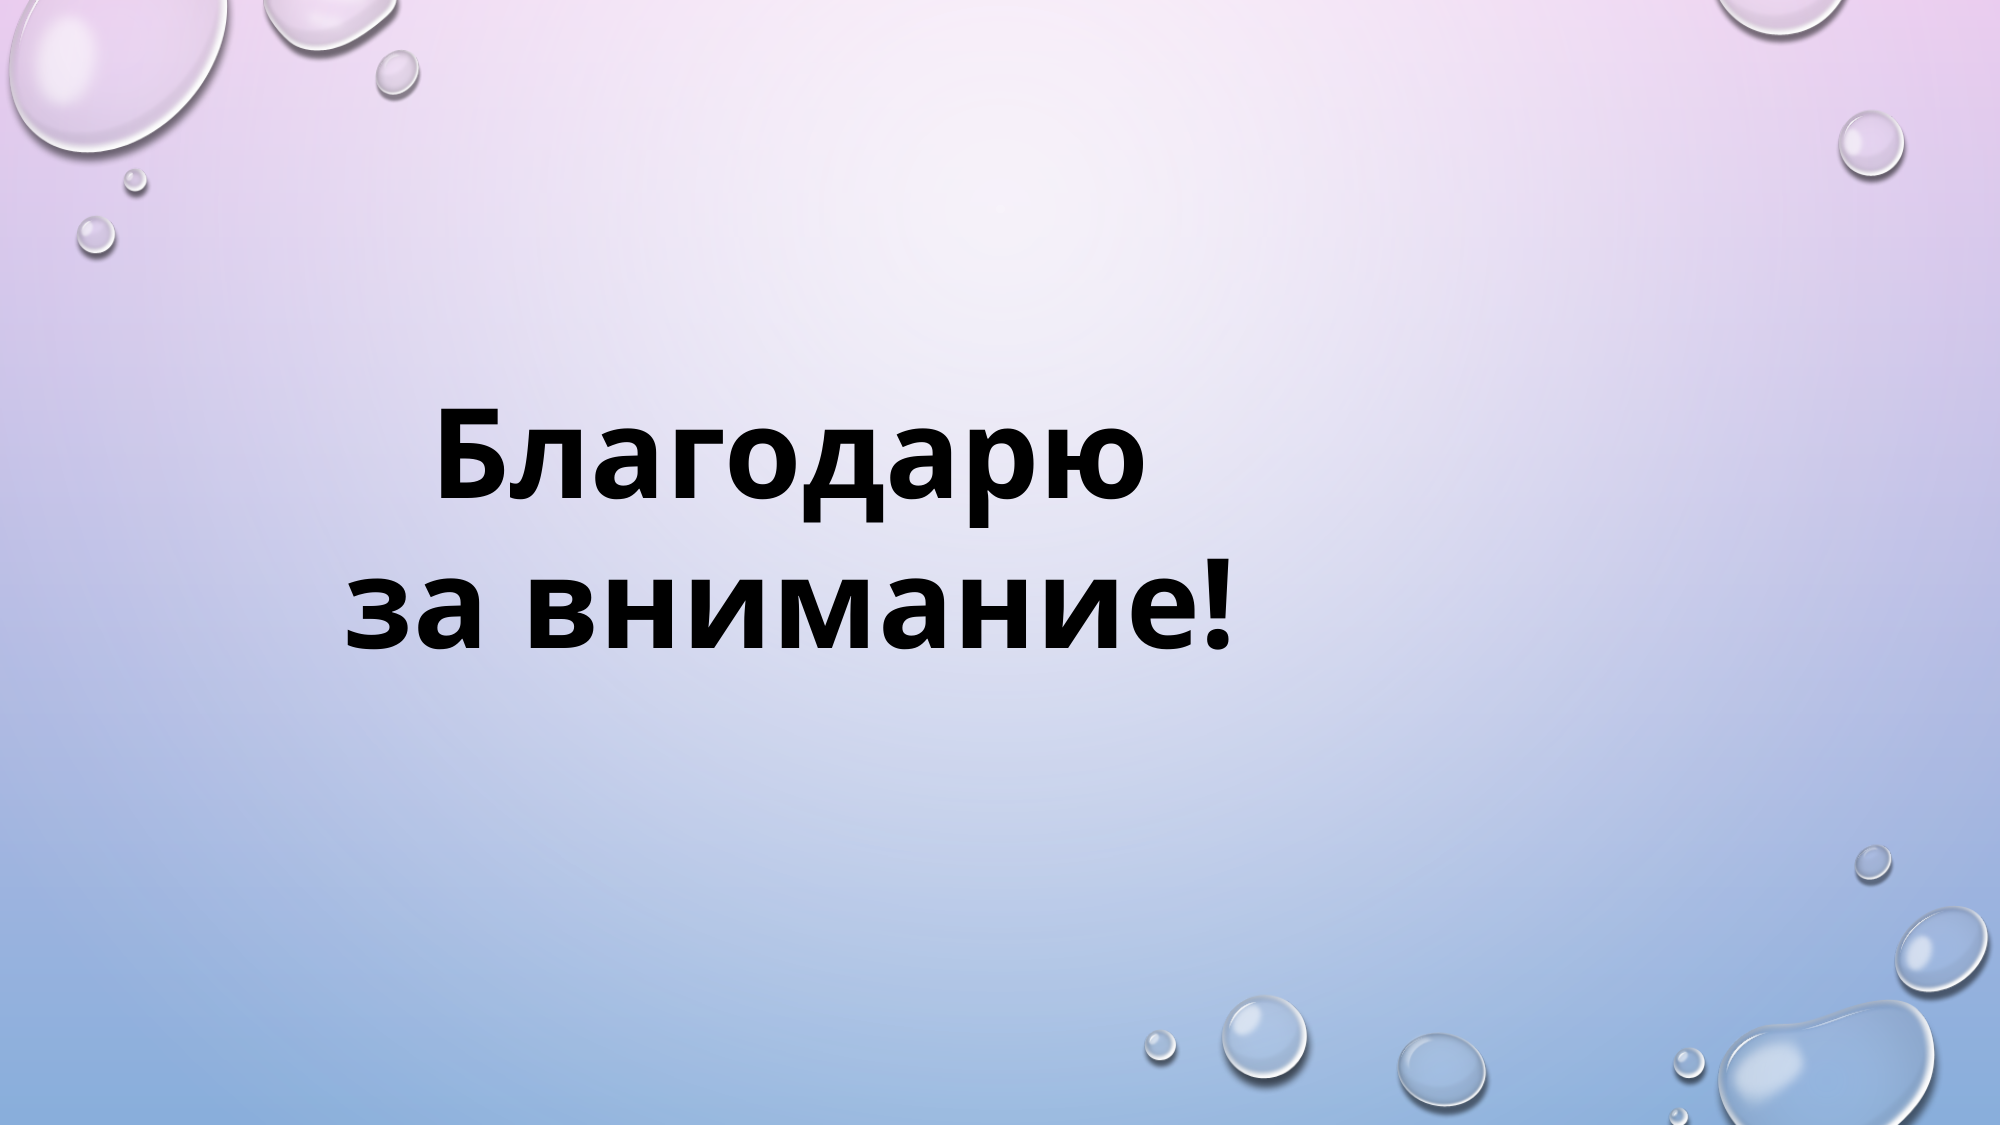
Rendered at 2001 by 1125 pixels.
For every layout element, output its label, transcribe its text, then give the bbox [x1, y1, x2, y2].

text_box Благодарю за внимание! [327, 366, 1253, 682]
picture [0, 0, 2000, 1125]
